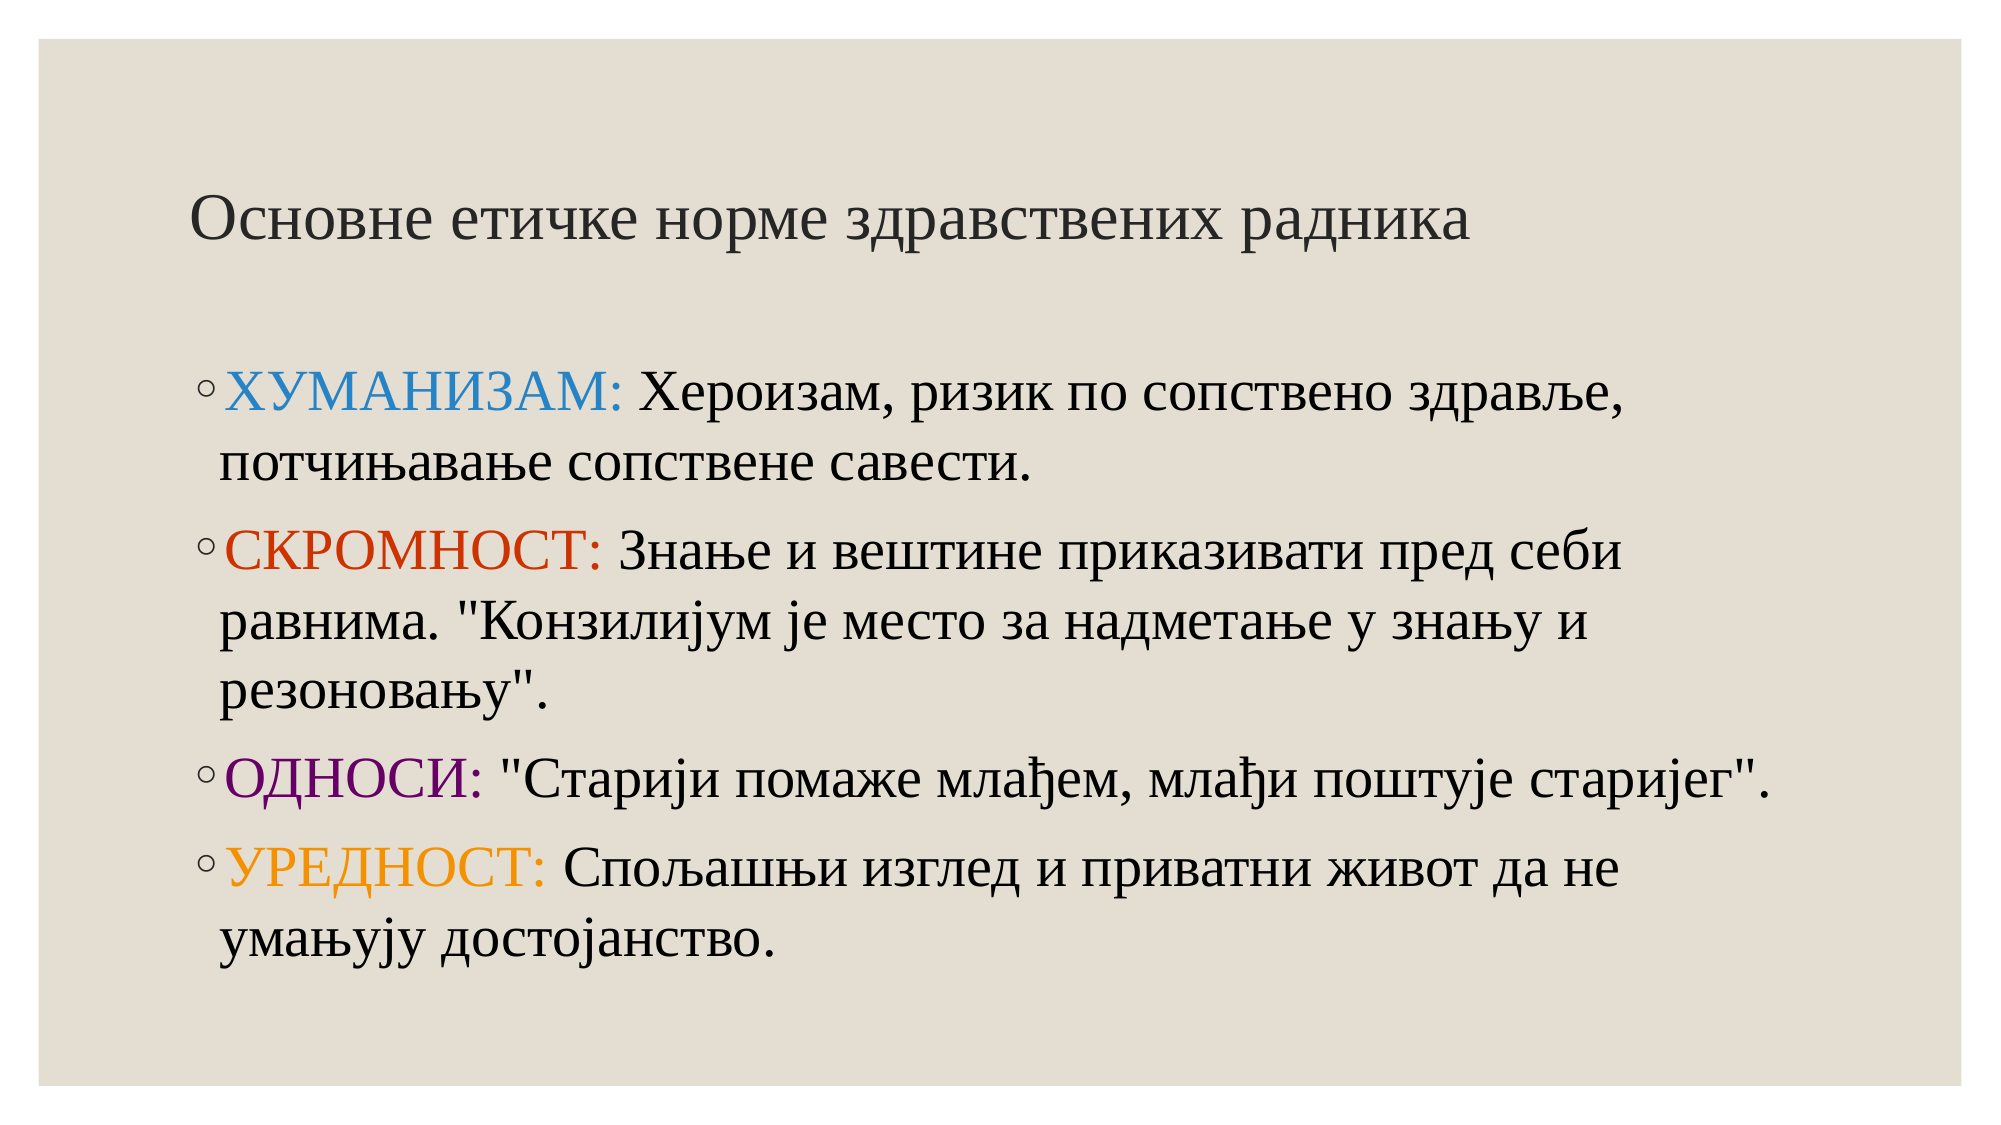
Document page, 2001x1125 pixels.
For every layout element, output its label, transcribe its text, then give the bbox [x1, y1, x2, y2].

title Основне етичке норме здравствених радника [174, 105, 1825, 331]
list ХУМАНИЗАМ: Хероизам, ризик по сопствено здравље, потчињавање сопствене савести. СКРОМНОСТ: Знање и вештинe приказивати пред себи равнима. "Конзилијум је место за надметање у знању и резоновању". ОДНОСИ: "Старији помаже млађем, млађи поштује старијег". УРЕДНОСТ: Спољашњи изглед и приватни живот да не умањују достојанство. [174, 345, 1825, 990]
